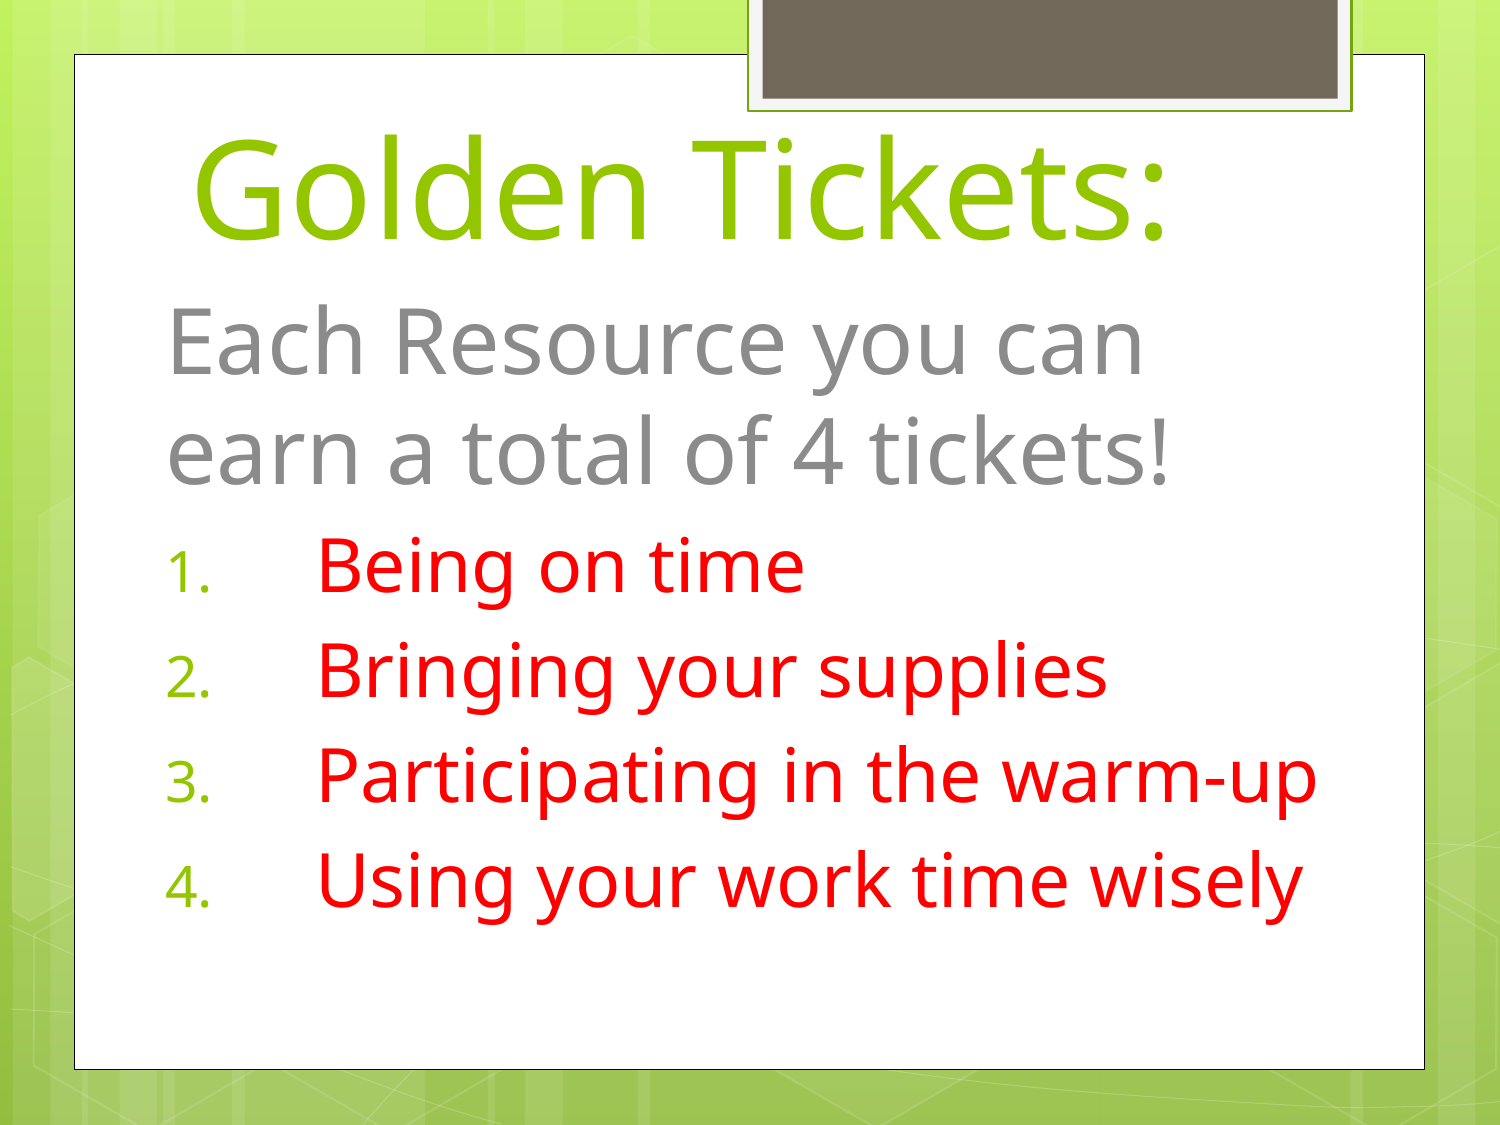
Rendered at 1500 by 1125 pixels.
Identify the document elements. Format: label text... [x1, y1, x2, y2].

title Golden Tickets: [174, 87, 1283, 275]
list Each Resource you can earn a total of 4 tickets! Being on time Bringing your supplies Participating in the warm-up Using your work time wisely [150, 275, 1375, 1000]
